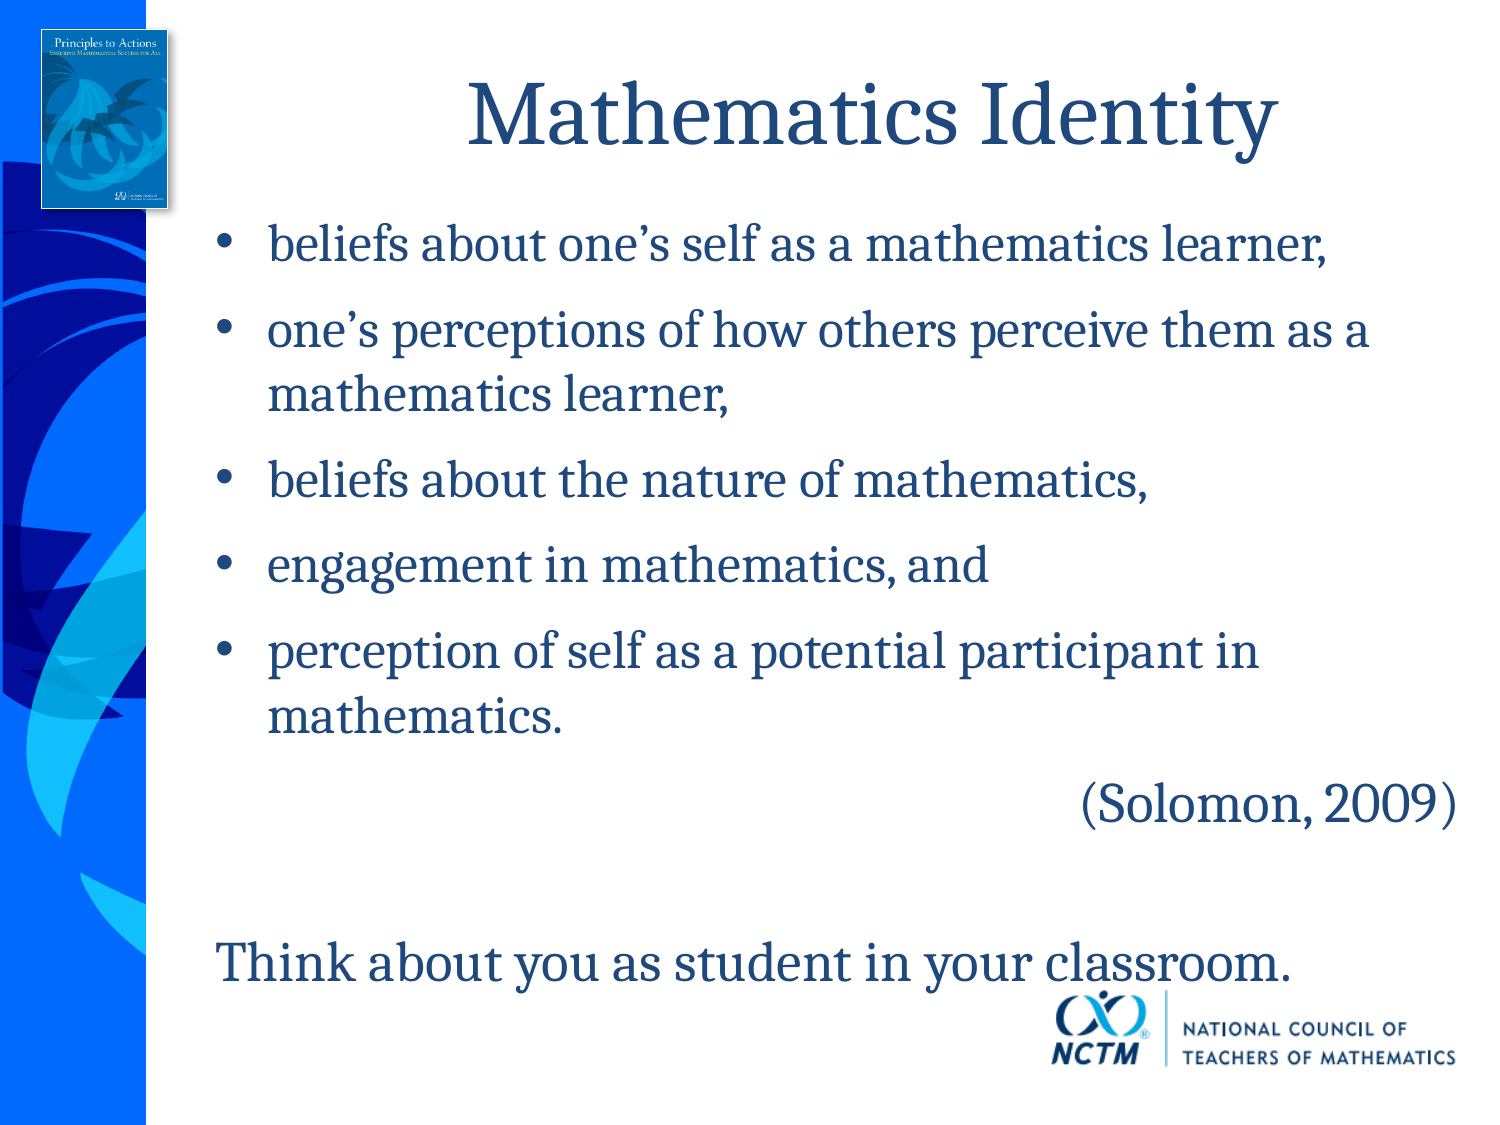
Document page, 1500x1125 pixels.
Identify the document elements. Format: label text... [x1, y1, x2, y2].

picture [0, 0, 146, 1125]
list beliefs about one’s self as a mathematics learner, one’s perceptions of how others perceive them as a mathematics learner, beliefs about the nature of mathematics, engagement in mathematics, and perception of self as a potential participant in mathematics. (Solomon, 2009) Think about you as student in your classroom. [200, 200, 1475, 1013]
title Mathematics Identity [200, 45, 1425, 200]
picture [42, 30, 167, 208]
